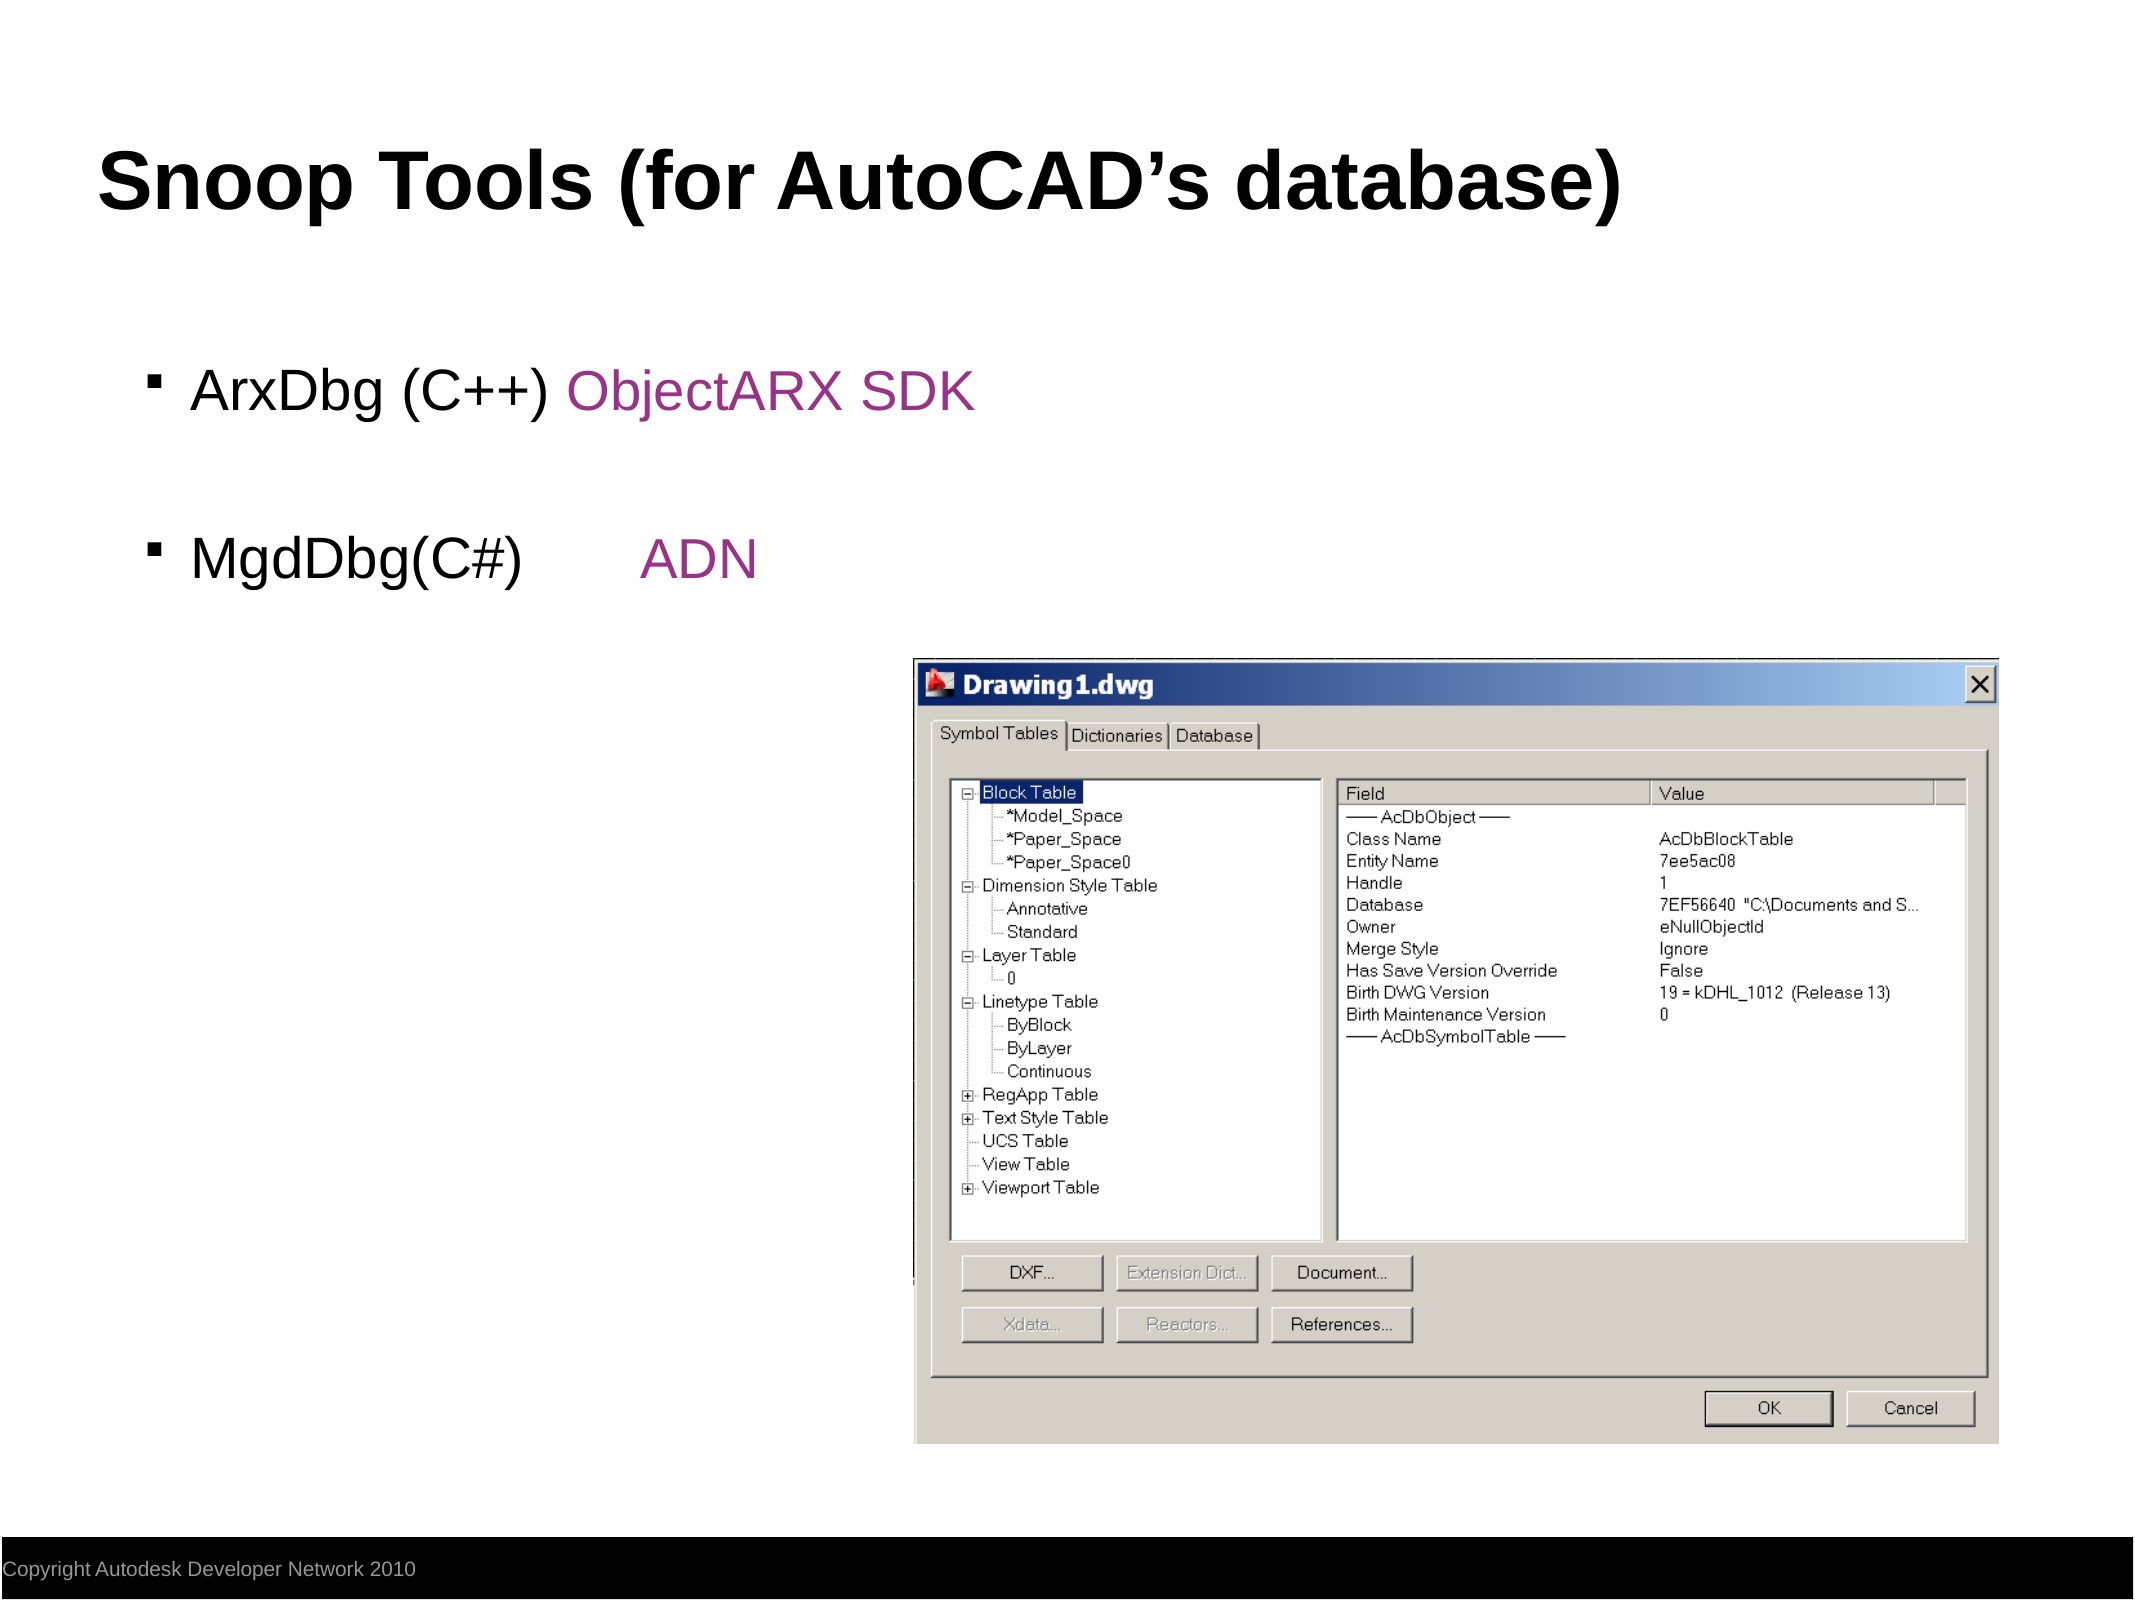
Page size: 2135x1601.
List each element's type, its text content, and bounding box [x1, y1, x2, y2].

list ArxDbg (C++) ObjectARX SDK MgdDbg(C#) ADN [96, 351, 2028, 1452]
picture [913, 658, 2000, 1444]
title Snoop Tools (for AutoCAD’s database) [96, 59, 2028, 293]
